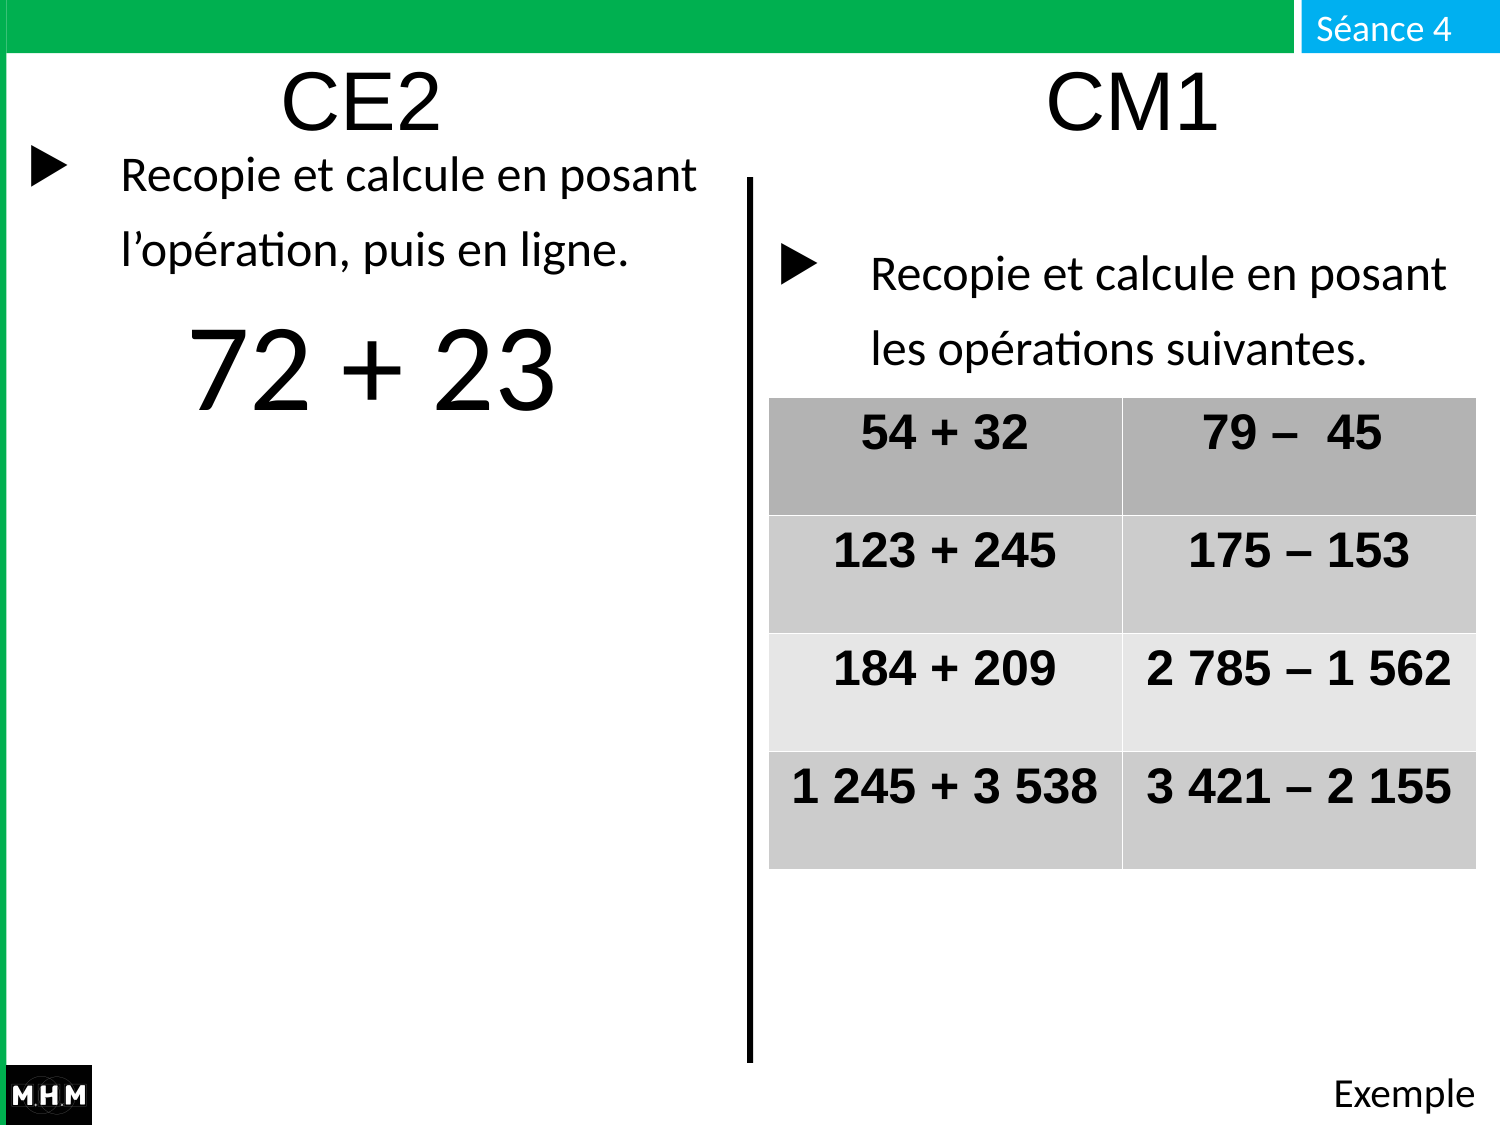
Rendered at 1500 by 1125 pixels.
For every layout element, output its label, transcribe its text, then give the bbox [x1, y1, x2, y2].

table_header 54 + 32 [769, 398, 1122, 515]
picture [6, 1065, 92, 1125]
title Recopie et calcule en posant l’opération, puis en ligne. [11, 147, 751, 284]
text_box Recopie et calcule en posant les opérations suivantes. [761, 246, 1477, 383]
text_box CE2 CM1 [265, 39, 1241, 148]
text_box Exemple [1318, 1064, 1500, 1125]
table_cell 2 785 – 1 562 [1123, 634, 1476, 751]
text_box 72 + 23 [94, 278, 650, 443]
table_cell 1 245 + 3 538 [769, 752, 1122, 869]
table_cell 175 – 153 [1123, 516, 1476, 633]
table_cell 3 421 – 2 155 [1123, 752, 1476, 869]
table_header 79 – 45 [1123, 398, 1476, 515]
table_cell 123 + 245 [769, 516, 1122, 633]
table_cell 184 + 209 [769, 634, 1122, 751]
